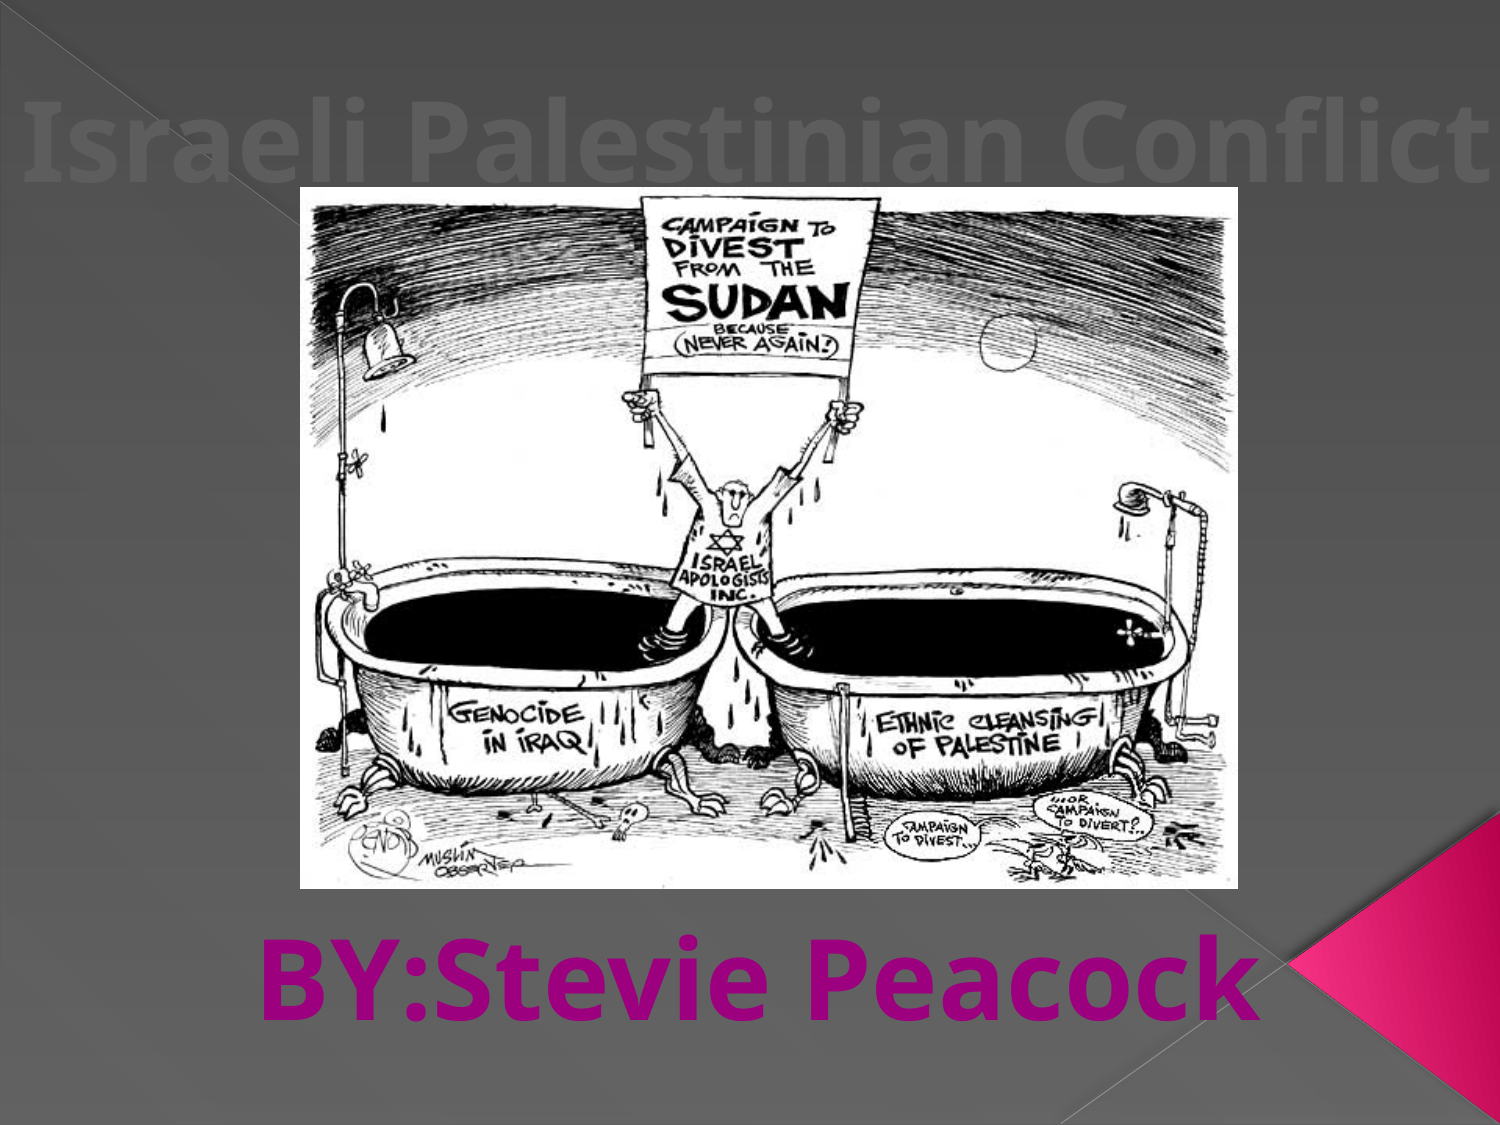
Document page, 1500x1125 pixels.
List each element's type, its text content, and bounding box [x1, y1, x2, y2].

picture [299, 187, 1238, 890]
text_box Israeli Palestinian Conflict [6, 62, 1500, 213]
text_box BY:Stevie Peacock [239, 899, 1277, 1050]
